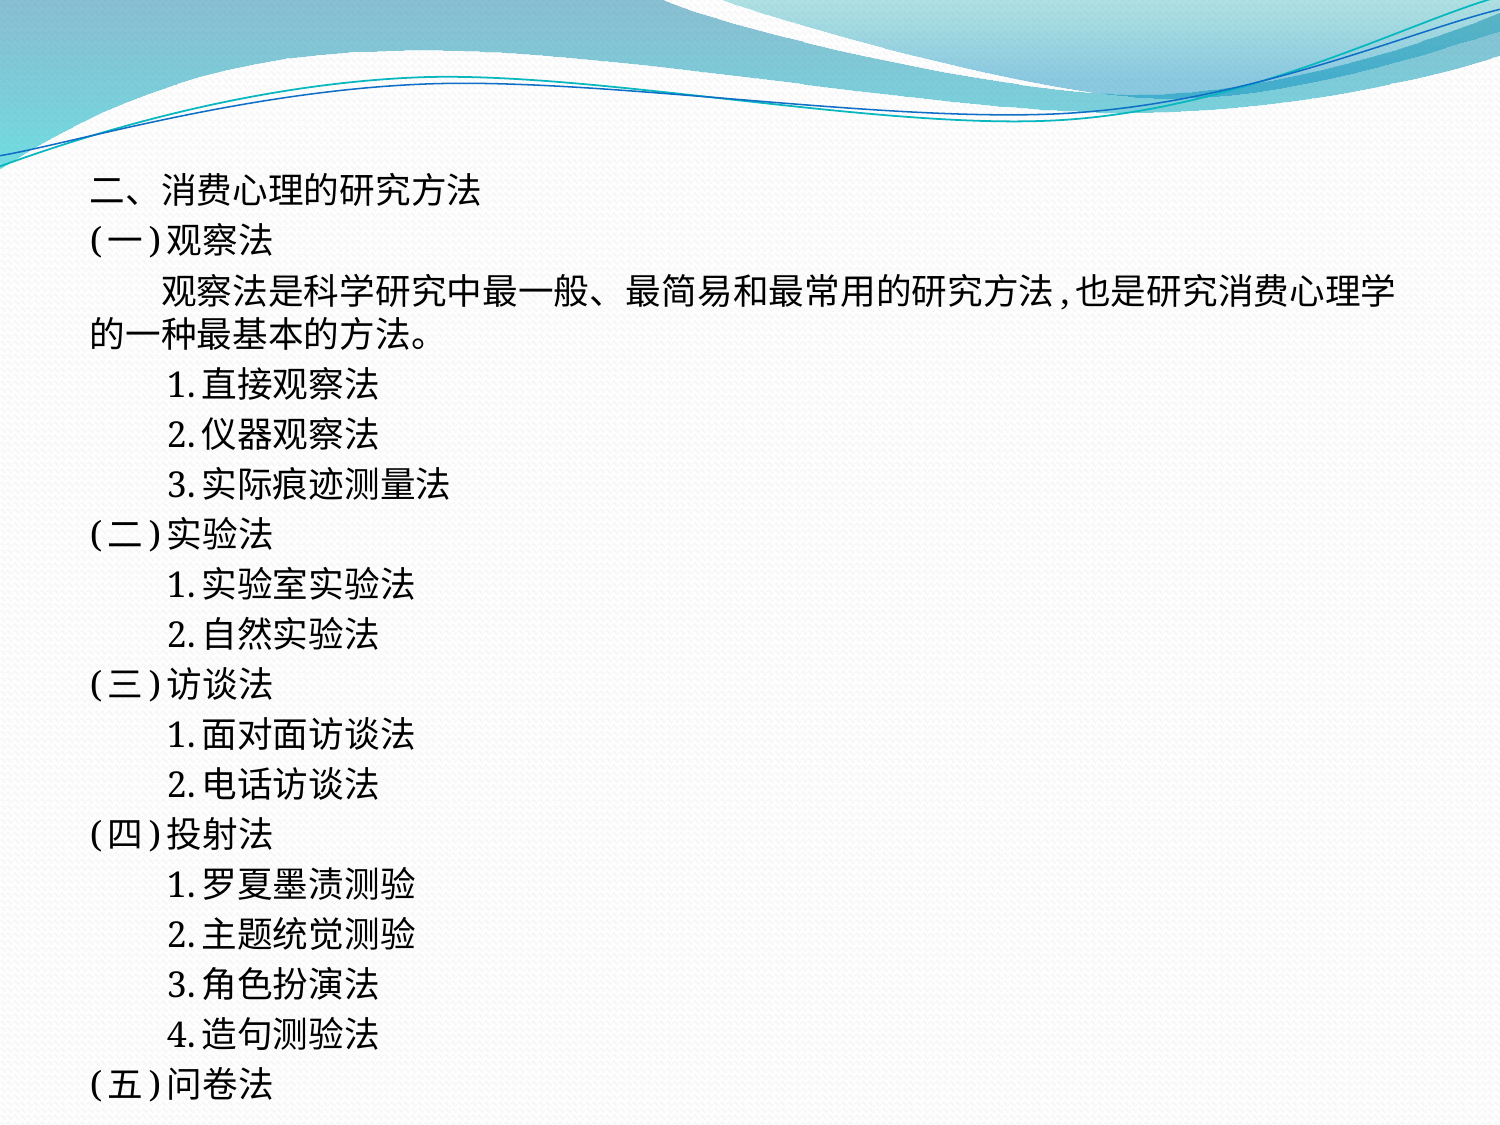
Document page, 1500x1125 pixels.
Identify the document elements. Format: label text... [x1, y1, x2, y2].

list 二、消费心理的研究方法 (一)观察法 观察法是科学研究中最一般、最简易和最常用的研究方法,也是研究消费心理学的一种最基本的方法。 1.直接观察法 2.仪器观察法 3.实际痕迹测量法 (二)实验法 1.实验室实验法 2.自然实验法 (三)访谈法 1.面对面访谈法 2.电话访谈法 (四)投射法 1.罗夏墨渍测验 2.主题统觉测验 3.角色扮演法 4.造句测验法 (五)问卷法 [75, 160, 1425, 1125]
